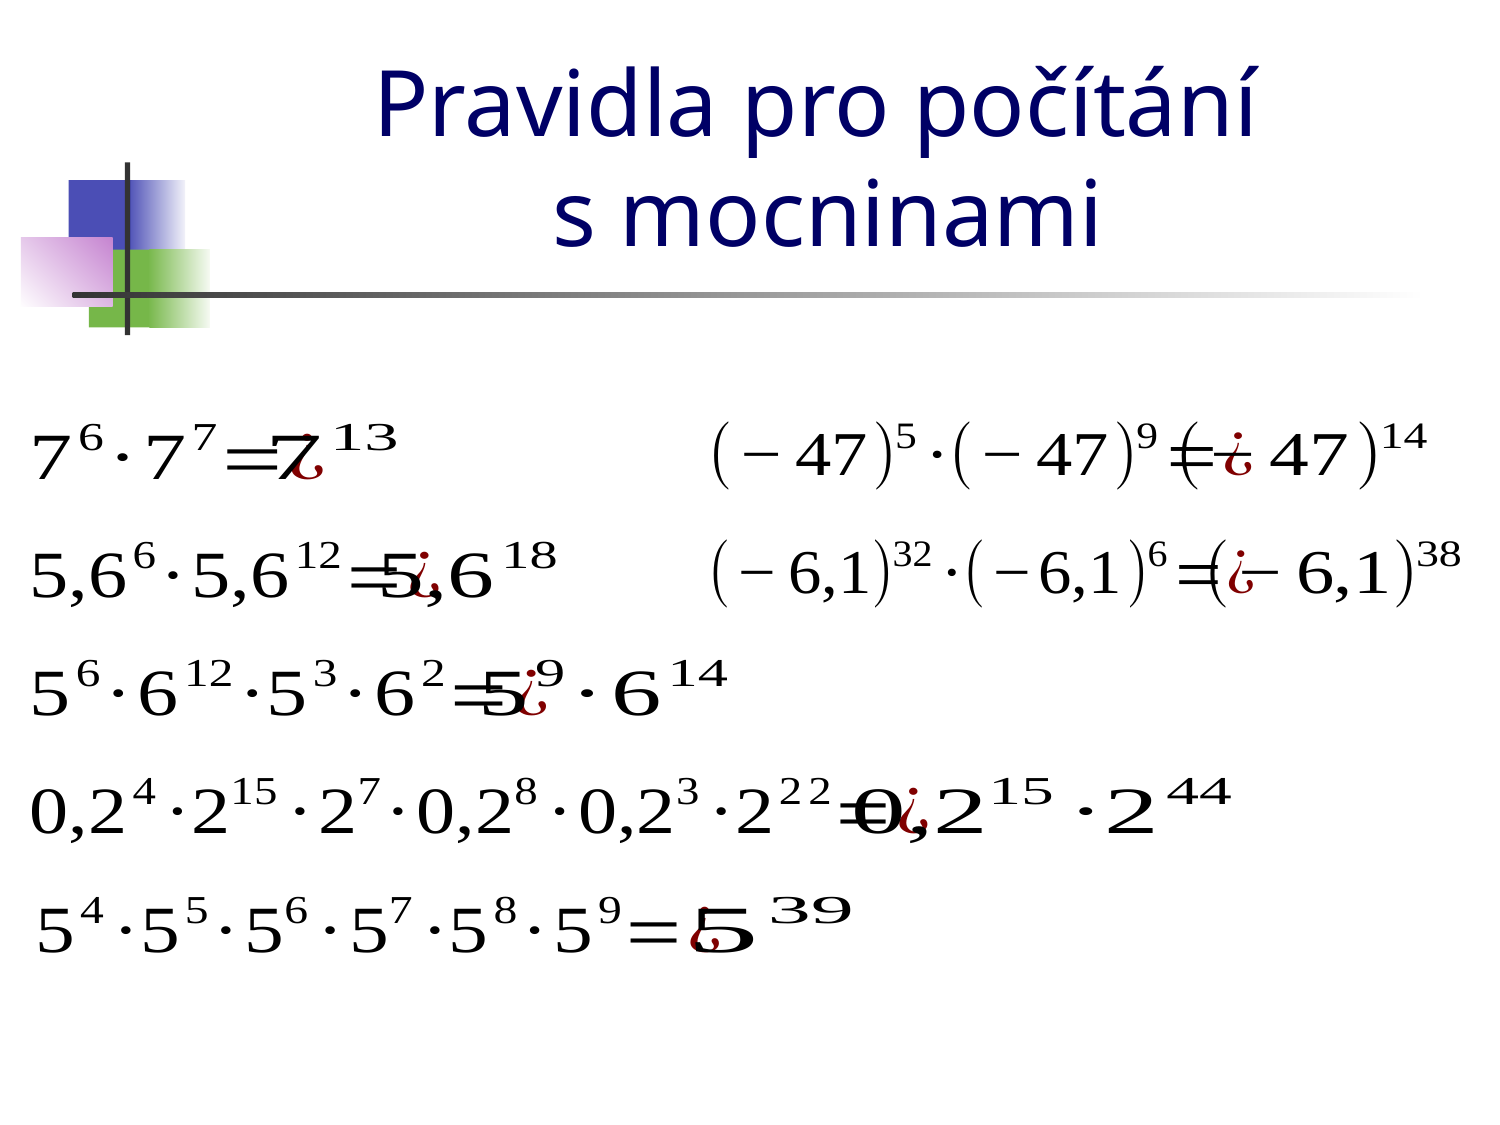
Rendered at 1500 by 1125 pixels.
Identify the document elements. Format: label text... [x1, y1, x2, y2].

title Pravidla pro počítání s mocninami [188, 34, 1468, 276]
